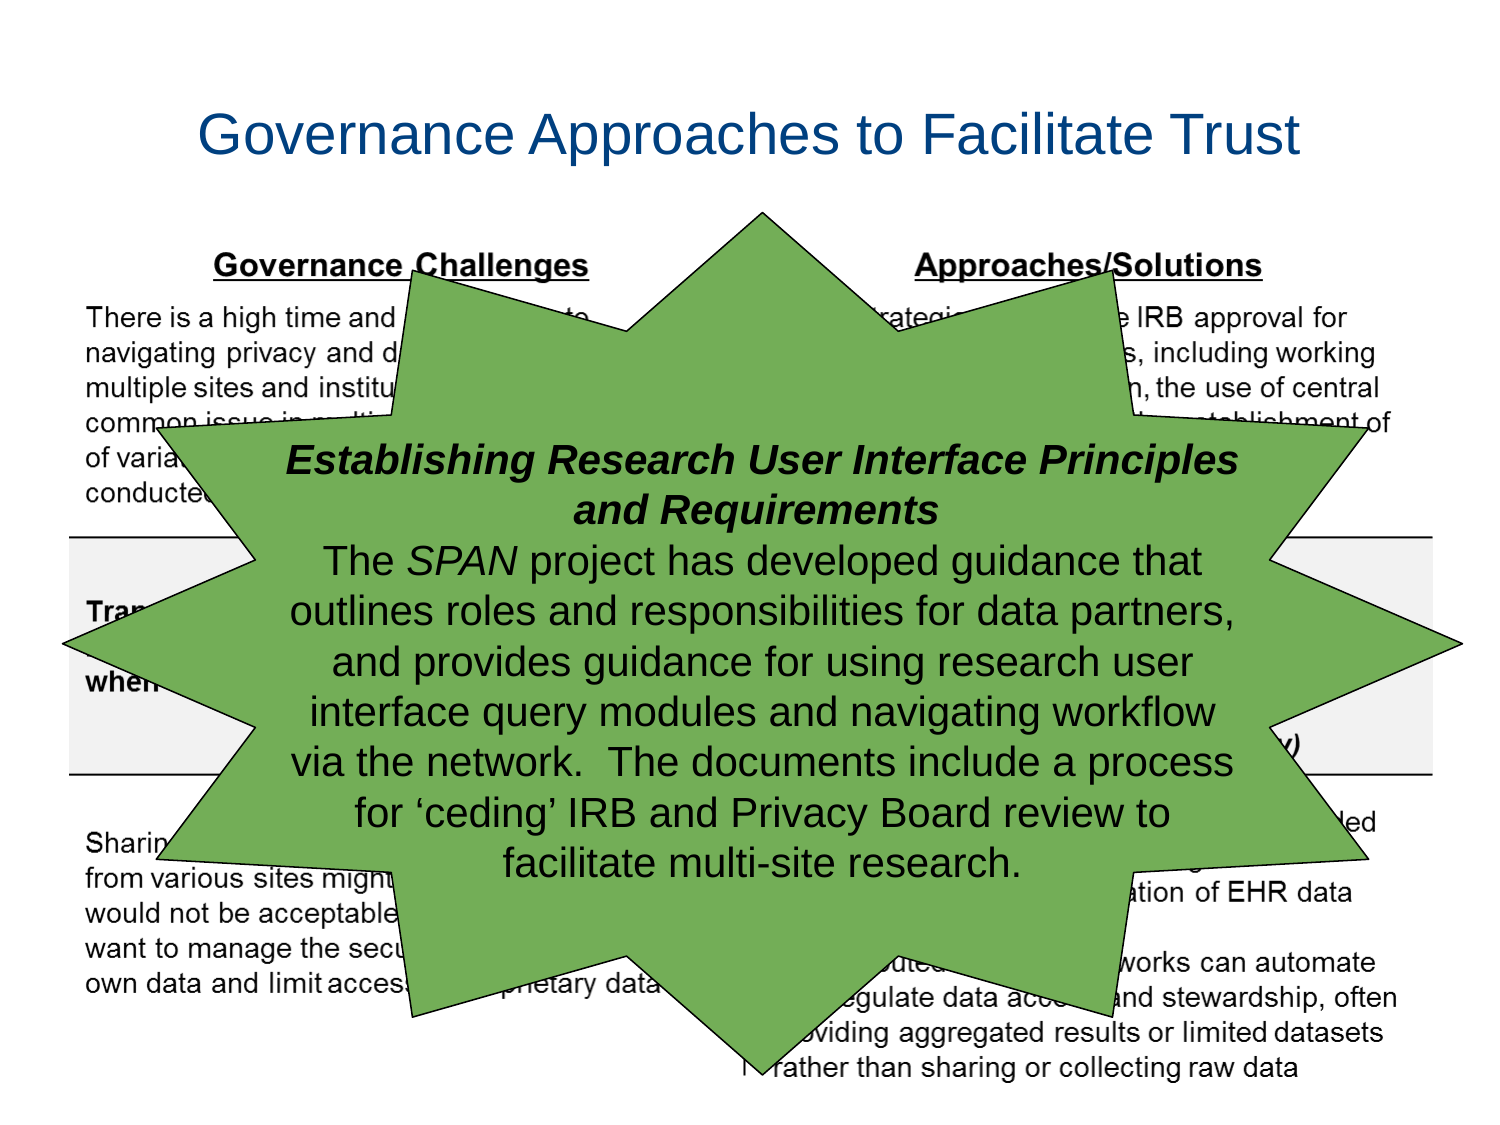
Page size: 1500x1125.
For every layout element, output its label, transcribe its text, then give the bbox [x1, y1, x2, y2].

picture [67, 186, 1433, 1101]
title Governance Approaches to Facilitate Trust [112, 37, 1388, 185]
text_box [1437, 632, 1463, 655]
